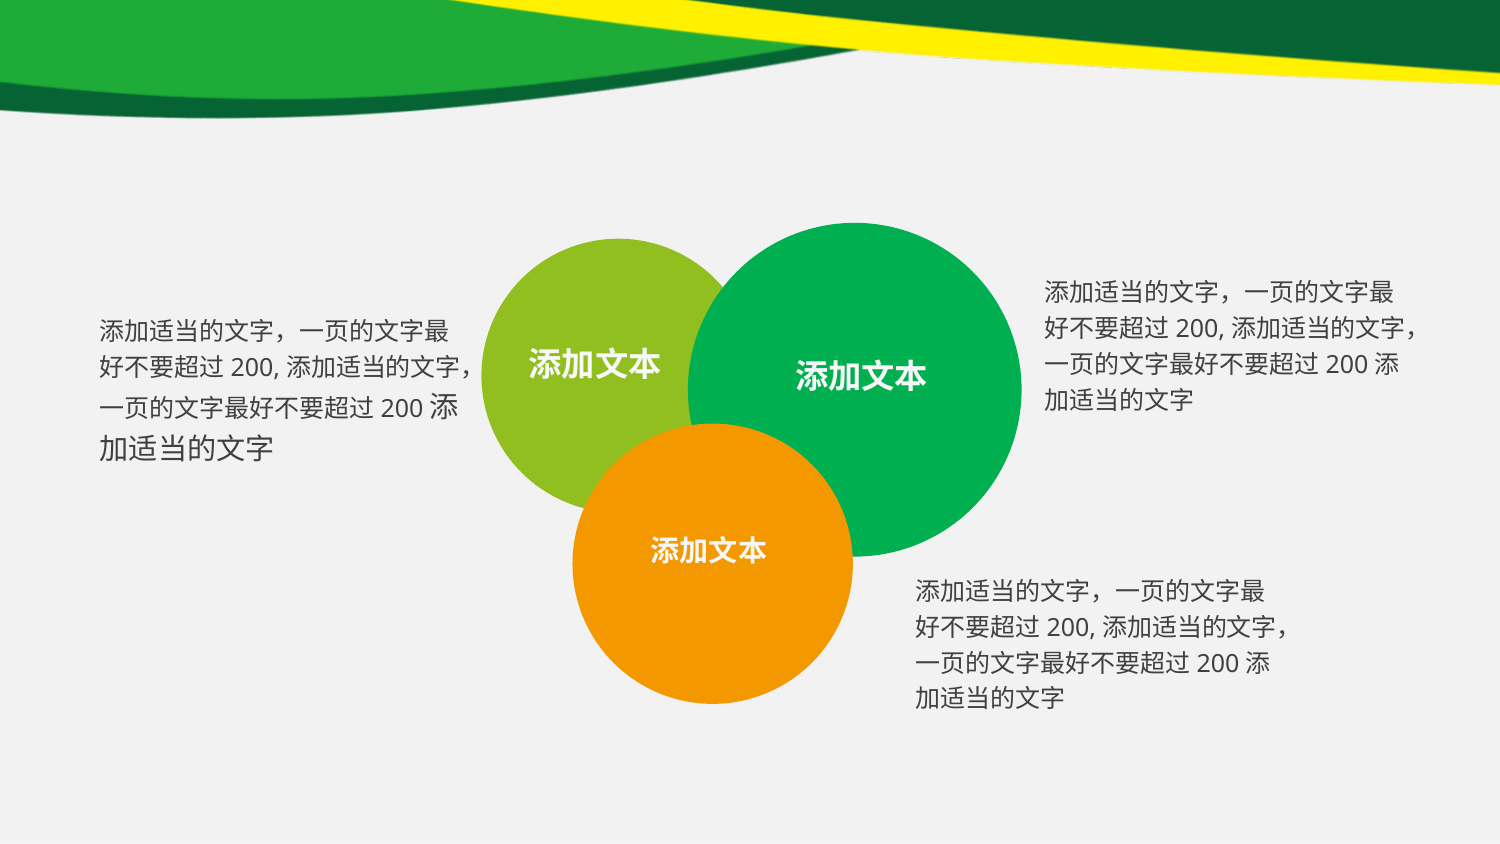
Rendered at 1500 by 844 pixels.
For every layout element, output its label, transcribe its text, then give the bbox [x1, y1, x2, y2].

picture [0, 0, 1500, 119]
text_box 添加适当的文字，一页的文字最好不要超过200,添加适当的文字，一页的文字最好不要超过200添加适当的文字 [904, 563, 1295, 719]
text_box 添加适当的文字，一页的文字最好不要超过200,添加适当的文字，一页的文字最好不要超过200添加适当的文字 [1033, 265, 1424, 420]
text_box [481, 222, 1022, 705]
text_box 添加适当的文字，一页的文字最好不要超过200,添加适当的文字，一页的文字最好不要超过200添加适当的文字 [88, 304, 476, 471]
